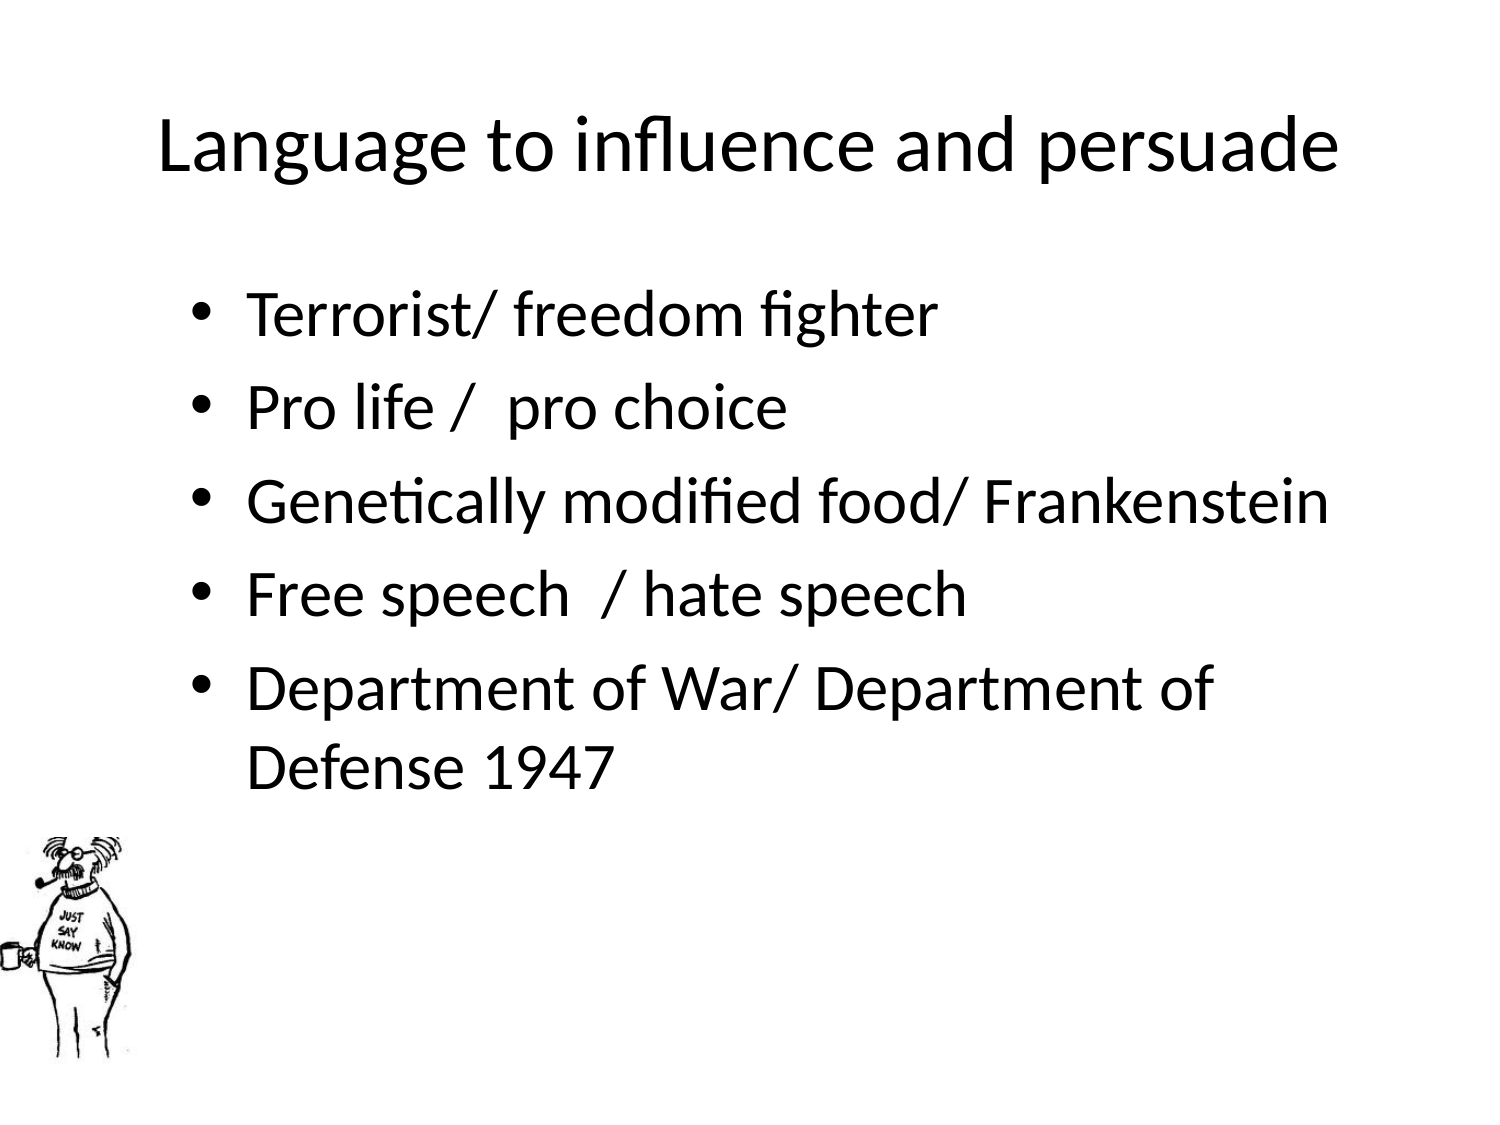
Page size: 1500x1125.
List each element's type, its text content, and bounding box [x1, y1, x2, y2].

title Language to influence and persuade [75, 45, 1425, 233]
list Terrorist/ freedom fighter Pro life / pro choice Genetically modified food/ Frankenstein Free speech / hate speech Department of War/ Department of Defense 1947 [174, 262, 1425, 1005]
picture [0, 837, 171, 1125]
